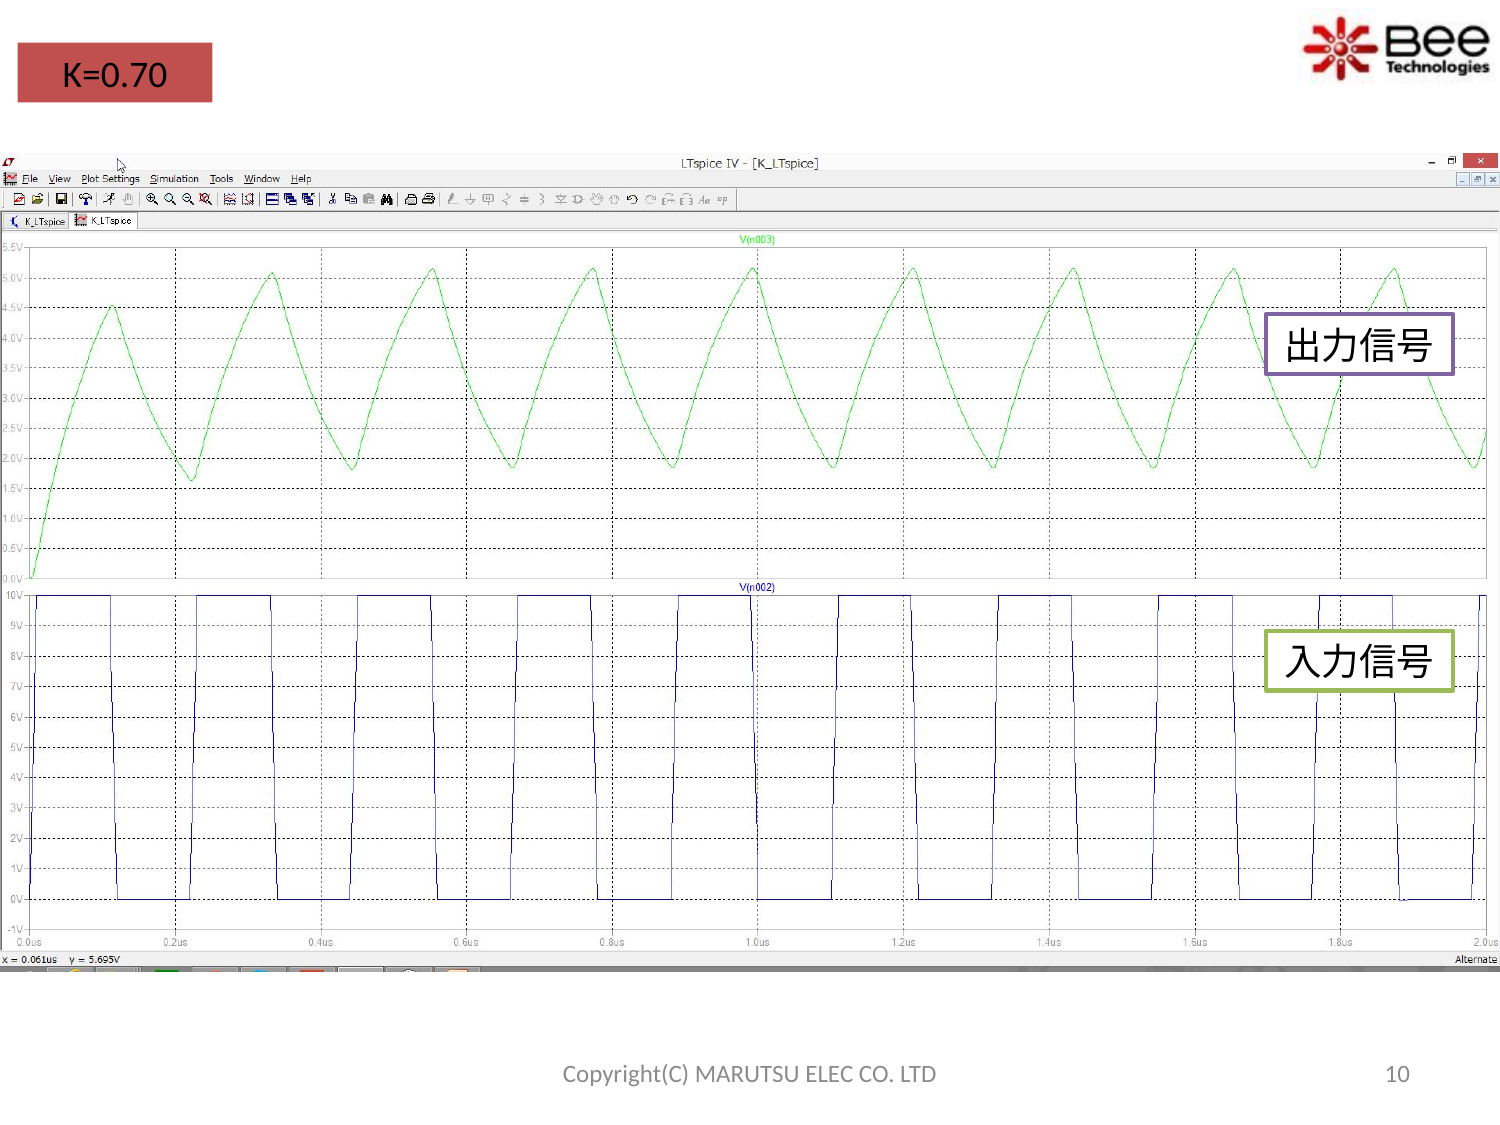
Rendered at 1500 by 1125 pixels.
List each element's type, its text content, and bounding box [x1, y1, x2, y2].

footer Copyright(C) MARUTSU ELEC CO. LTD [512, 1042, 988, 1103]
picture [0, 152, 1500, 973]
slide_number 10 [1074, 1042, 1425, 1103]
text_box K=0.70 [17, 42, 213, 103]
picture [1298, 8, 1495, 91]
